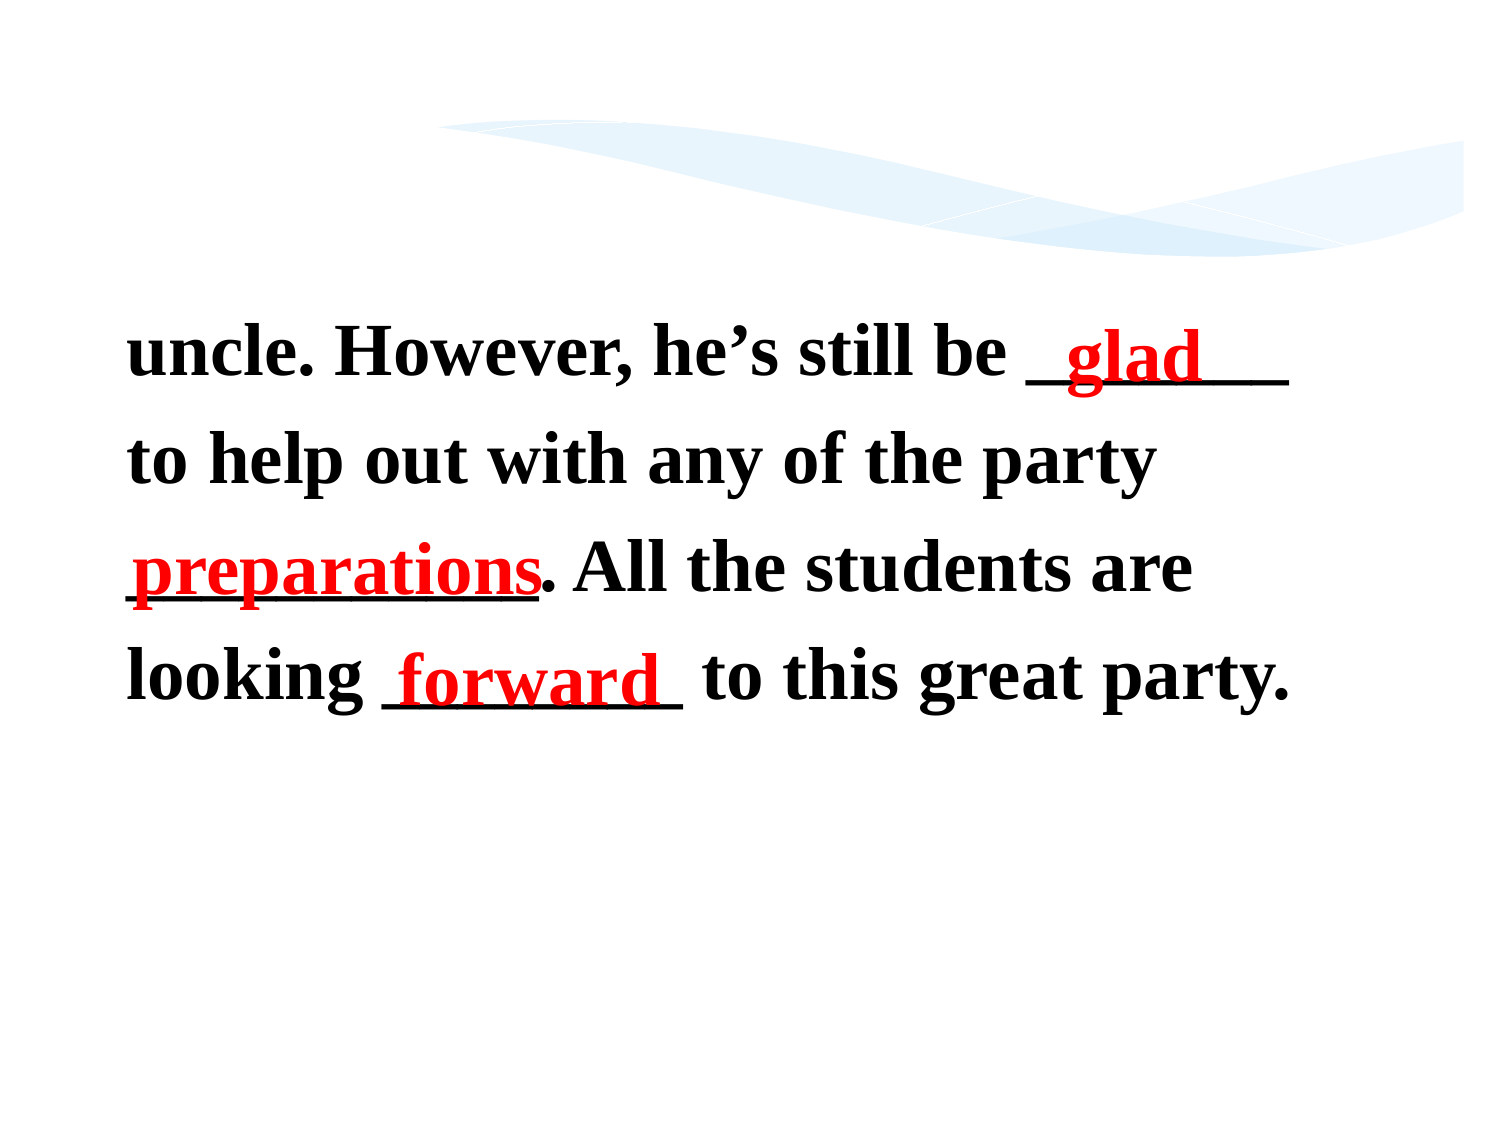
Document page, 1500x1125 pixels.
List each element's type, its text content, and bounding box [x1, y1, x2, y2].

text_box glad [1051, 280, 1276, 404]
text_box forward [383, 604, 709, 728]
text_box uncle. However, he’s still be _______ to help out with any of the party ___________. All the students are looking ________ to this great party. [112, 275, 1382, 830]
text_box preparations [118, 494, 573, 617]
